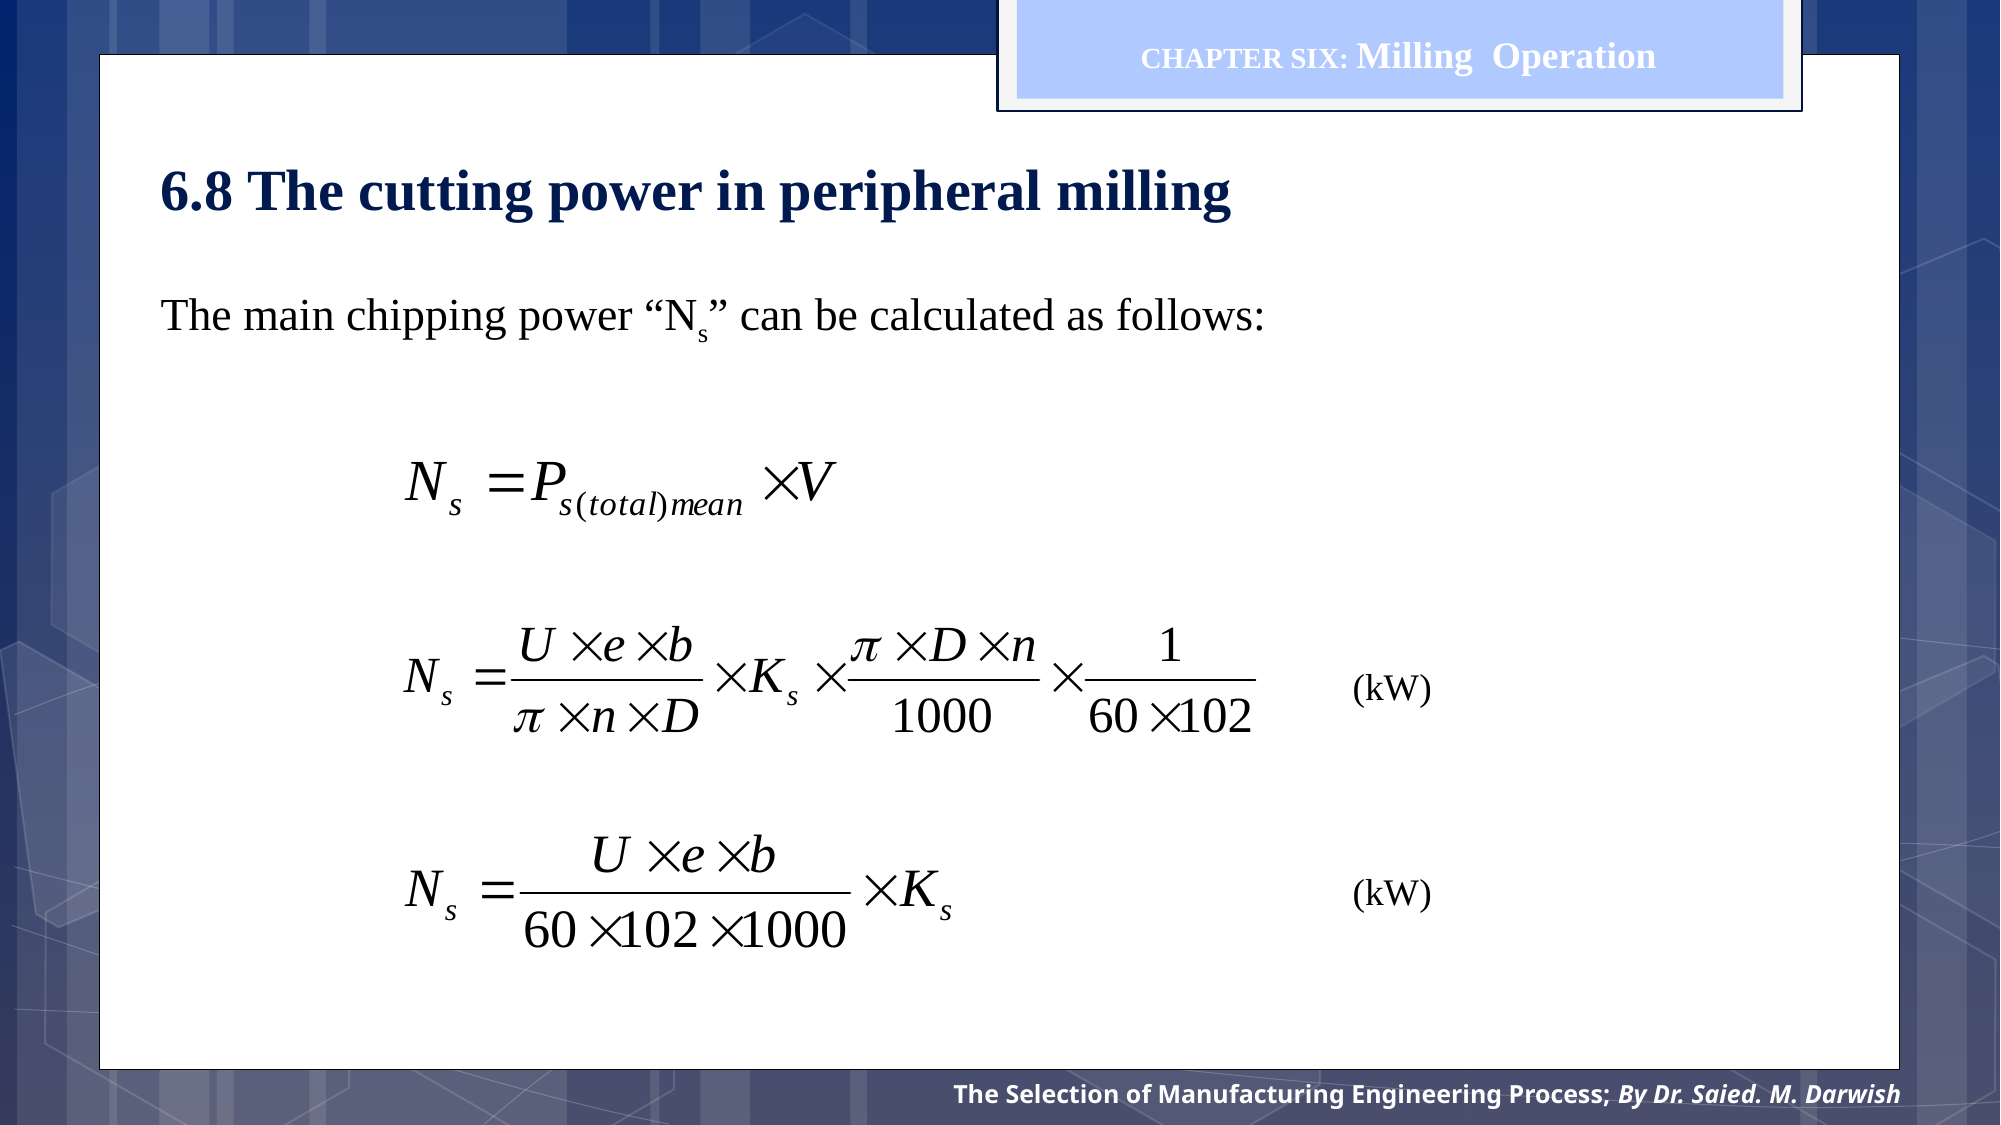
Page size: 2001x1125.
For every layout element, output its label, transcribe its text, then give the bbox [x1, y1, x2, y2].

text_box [393, 442, 852, 536]
text_box (kW) [1337, 655, 1447, 716]
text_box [394, 820, 962, 961]
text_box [393, 612, 1267, 744]
text_box CHAPTER SIX: Milling Operation [940, 0, 1858, 84]
text_box (kW) [1337, 860, 1447, 920]
text_box 6.8 The cutting power in peripheral milling The main chipping power “Ns” can be calculated as follows: [145, 102, 1887, 355]
